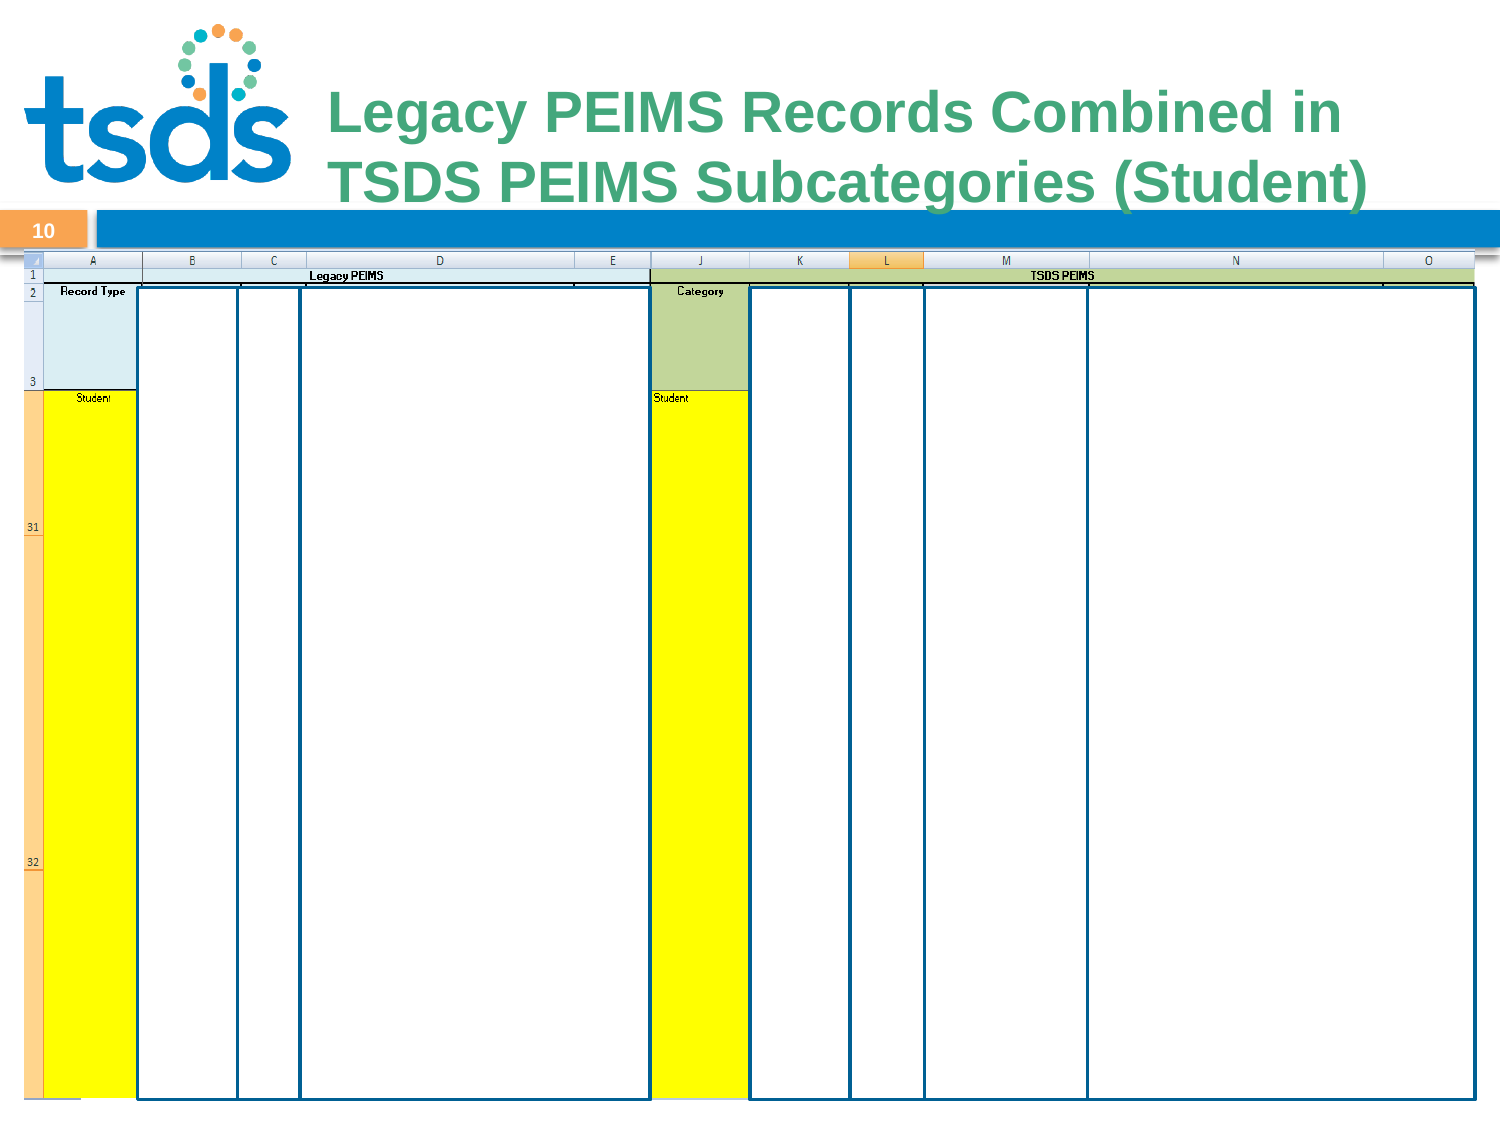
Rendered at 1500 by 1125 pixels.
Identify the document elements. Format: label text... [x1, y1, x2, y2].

slide_number 9 [0, 210, 88, 251]
picture [303, 290, 647, 1097]
picture [140, 290, 235, 1097]
picture [1090, 290, 1472, 1097]
title Legacy PEIMS Records Combined in TSDS PEIMS Subcategories (Student) [312, 75, 1438, 213]
picture [853, 290, 922, 1097]
picture [24, 249, 1476, 1101]
picture [753, 290, 847, 1097]
picture [927, 290, 1085, 1097]
picture [240, 290, 297, 1097]
picture [24, 24, 291, 191]
